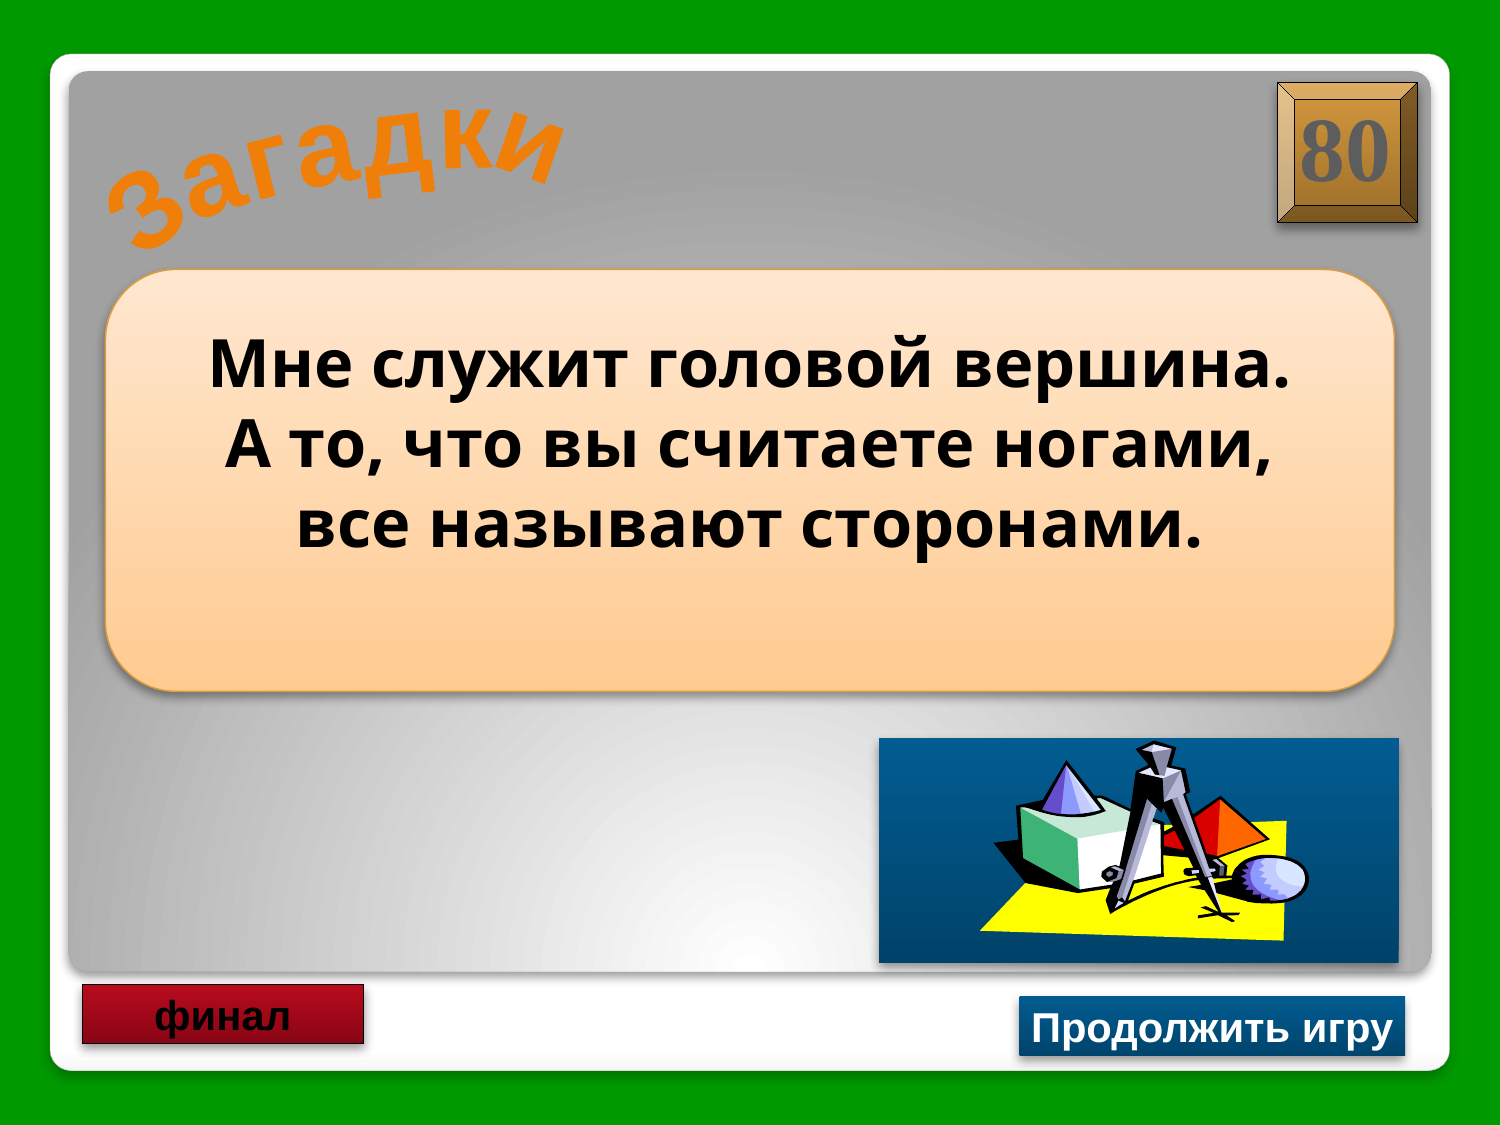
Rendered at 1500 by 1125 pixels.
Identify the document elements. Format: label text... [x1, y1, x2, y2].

text_box Продолжить игру [1019, 996, 1406, 1056]
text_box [878, 738, 1399, 963]
text_box финал [82, 984, 364, 1044]
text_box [1277, 81, 1419, 223]
text_box Мне служит головой вершина. А то, что вы считаете ногами, все называют сторонами. [104, 268, 1396, 693]
